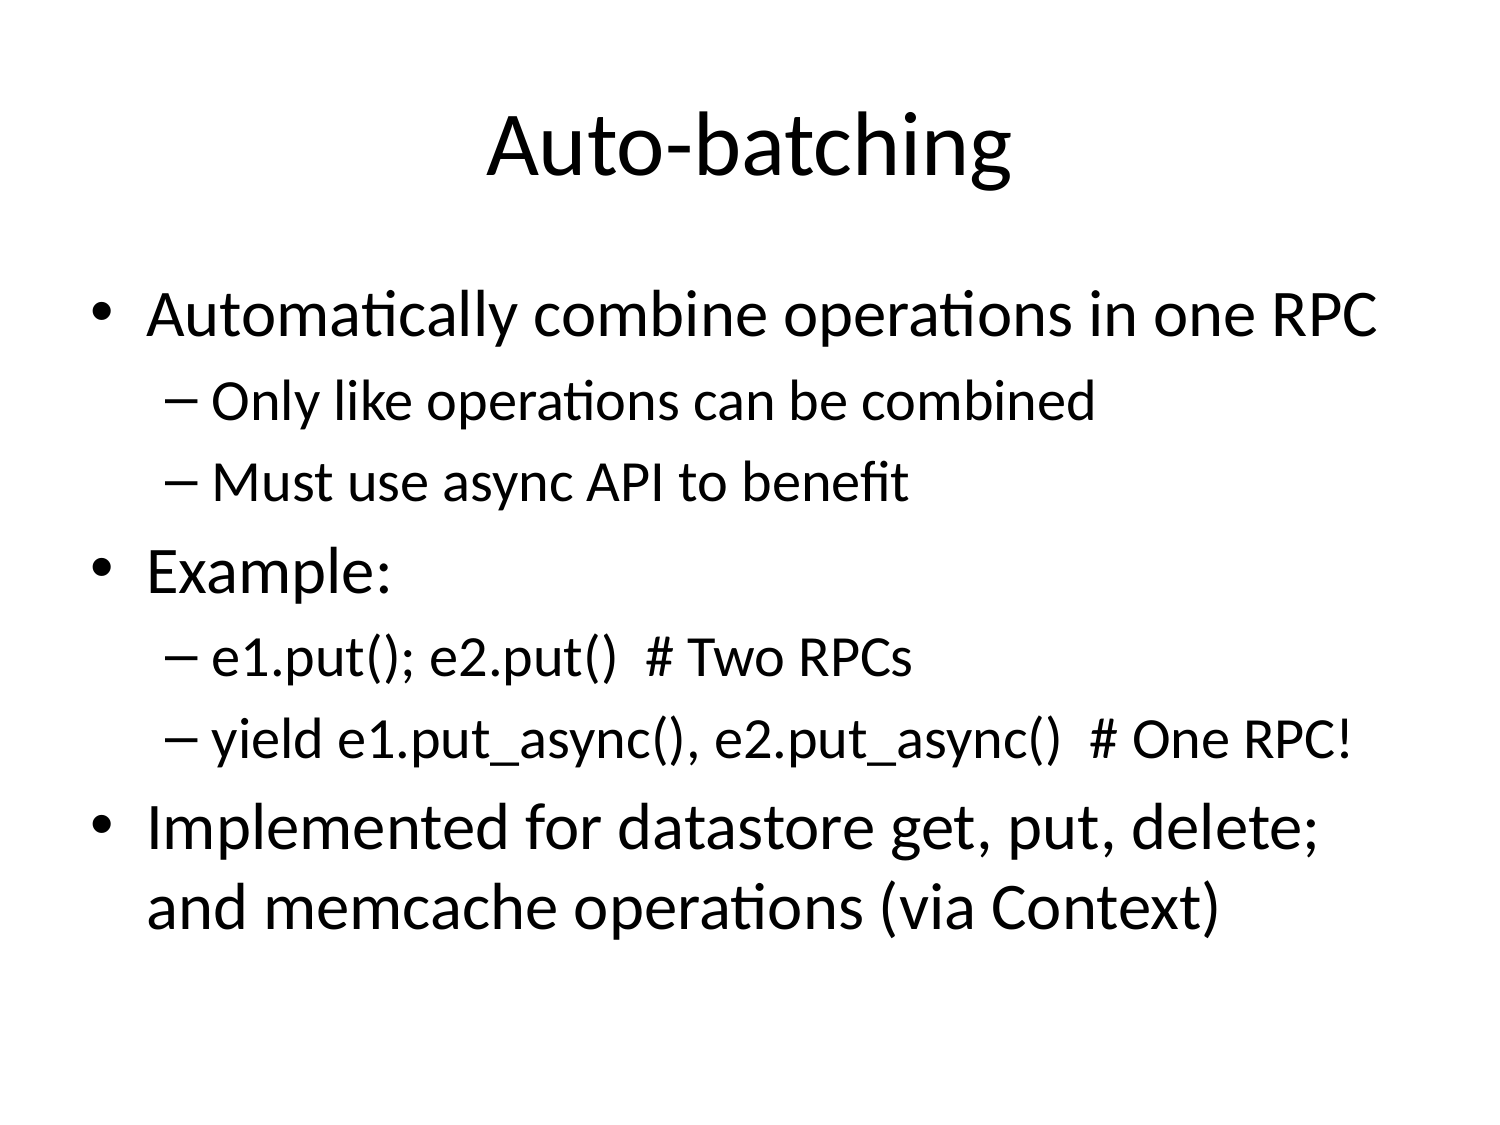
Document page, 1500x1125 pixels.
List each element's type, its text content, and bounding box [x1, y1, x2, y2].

list Automatically combine operations in one RPC Only like operations can be combined Must use async API to benefit Example: e1.put(); e2.put() # Two RPCs yield e1.put_async(), e2.put_async() # One RPC! Implemented for datastore get, put, delete; and memcache operations (via Context) [75, 262, 1425, 1005]
title Auto-batching [75, 45, 1425, 233]
